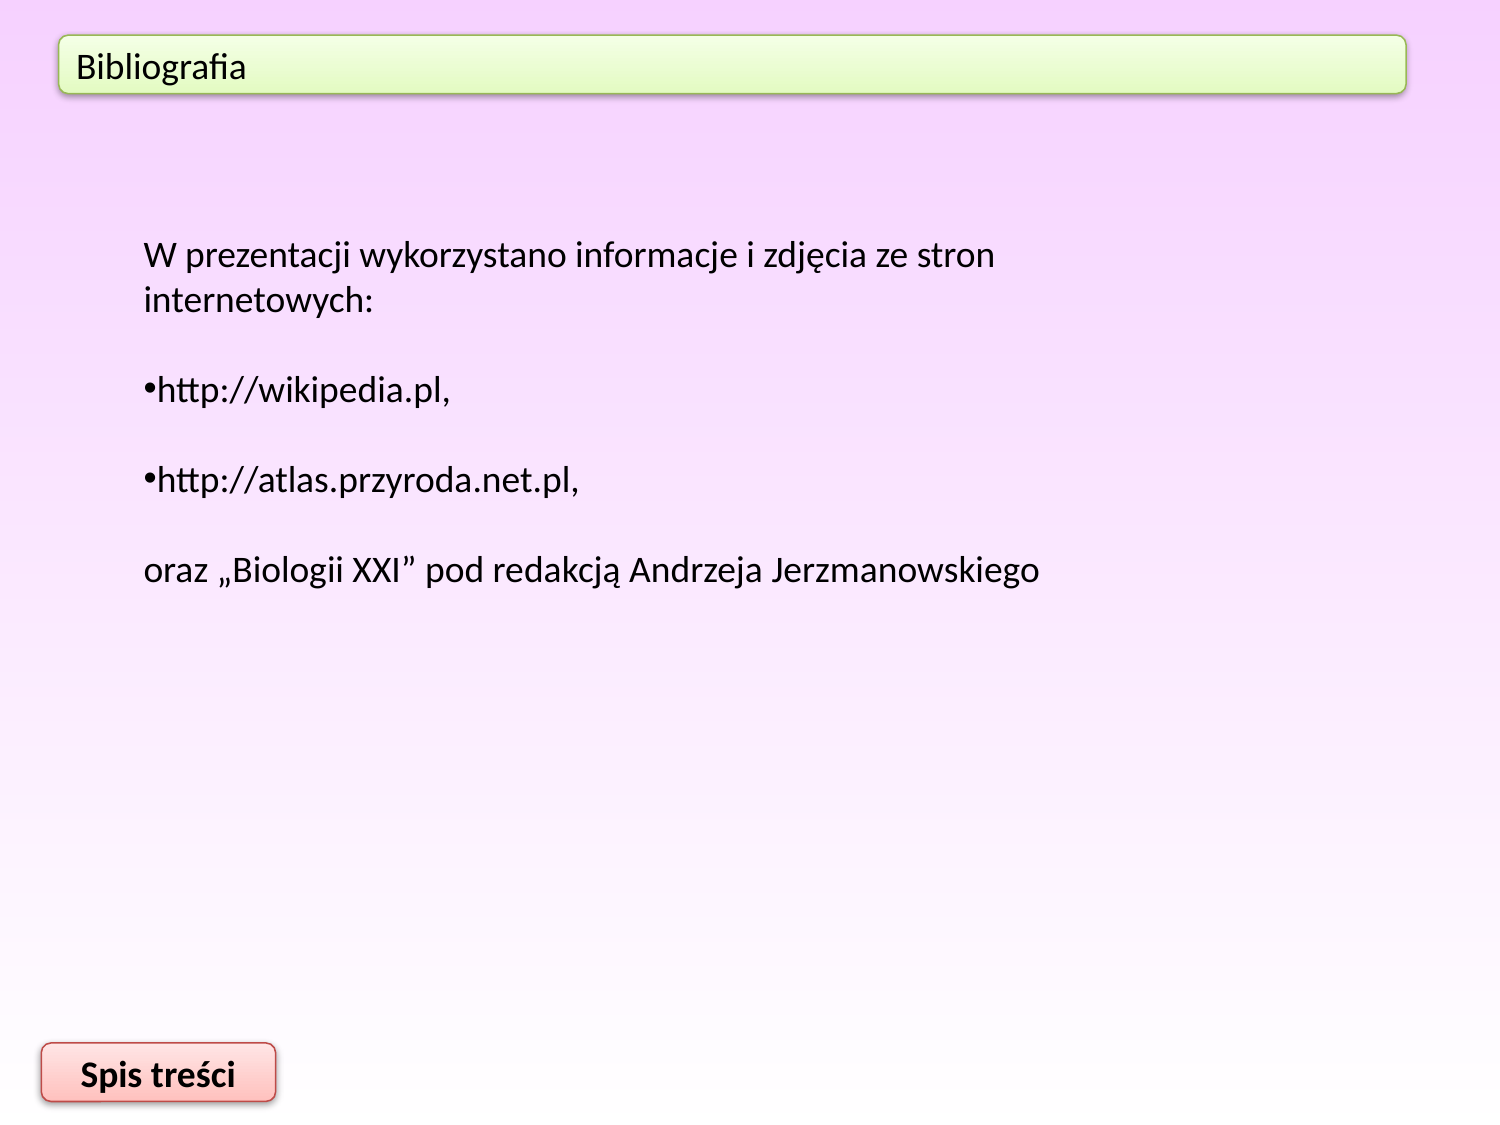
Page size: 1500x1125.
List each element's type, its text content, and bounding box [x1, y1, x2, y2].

text_box W prezentacji wykorzystano informacje i zdjęcia ze stron internetowych: http://wikipedia.pl, http://atlas.przyroda.net.pl, oraz „Biologii XXI” pod redakcją Andrzeja Jerzmanowskiego [128, 222, 1207, 643]
text_box Spis treści [40, 1042, 277, 1103]
text_box Bibliografia [57, 34, 1407, 95]
